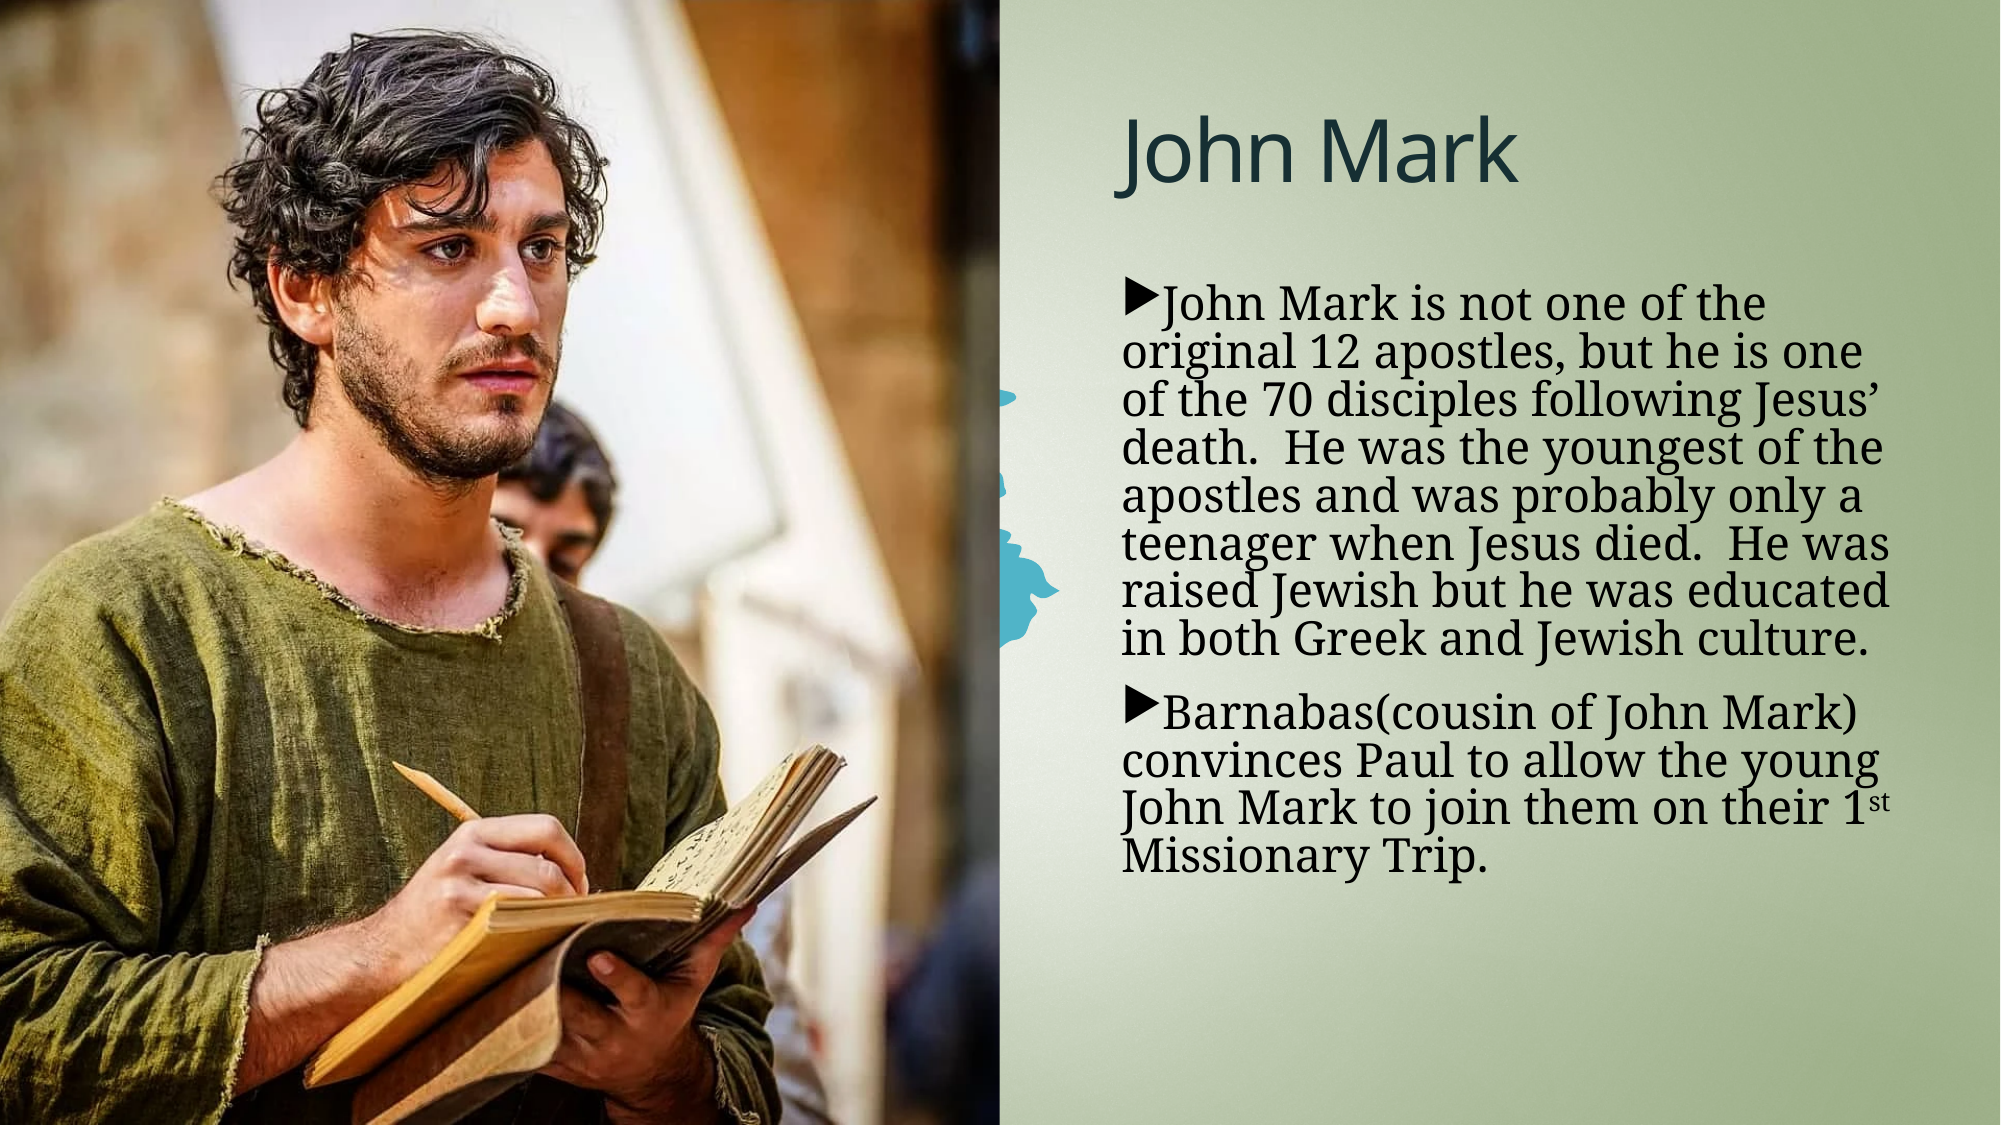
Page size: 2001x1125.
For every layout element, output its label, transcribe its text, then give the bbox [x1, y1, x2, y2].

title John Mark [1105, 103, 1649, 274]
picture [0, 0, 1000, 1125]
list John Mark is not one of the original 12 apostles, but he is one of the 70 disciples following Jesus’ death. He was the youngest of the apostles and was probably only a teenager when Jesus died. He was raised Jewish but he was educated in both Greek and Jewish culture. Barnabas(cousin of John Mark) convinces Paul to allow the young John Mark to join them on their 1st Missionary Trip. [1105, 274, 1935, 900]
